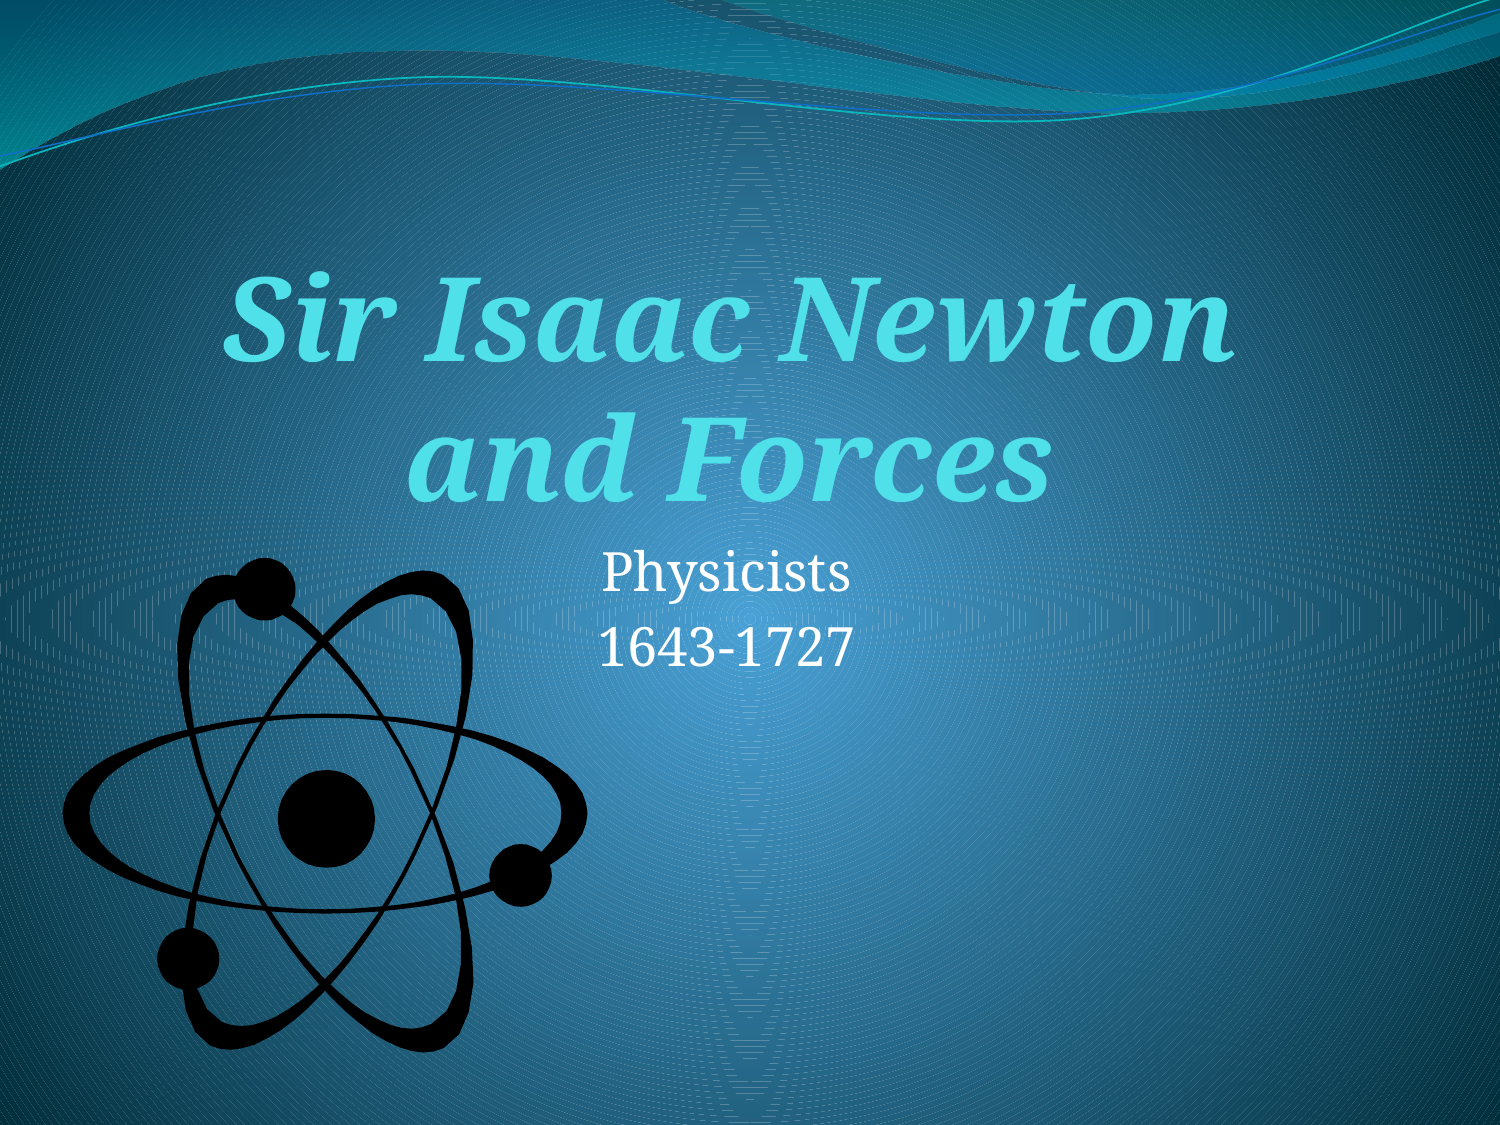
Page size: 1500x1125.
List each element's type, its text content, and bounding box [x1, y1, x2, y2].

title Sir Isaac Newton and Forces [87, 224, 1376, 525]
picture [62, 549, 588, 1074]
subtitle Physicists 1643-1727 [87, 529, 1376, 818]
